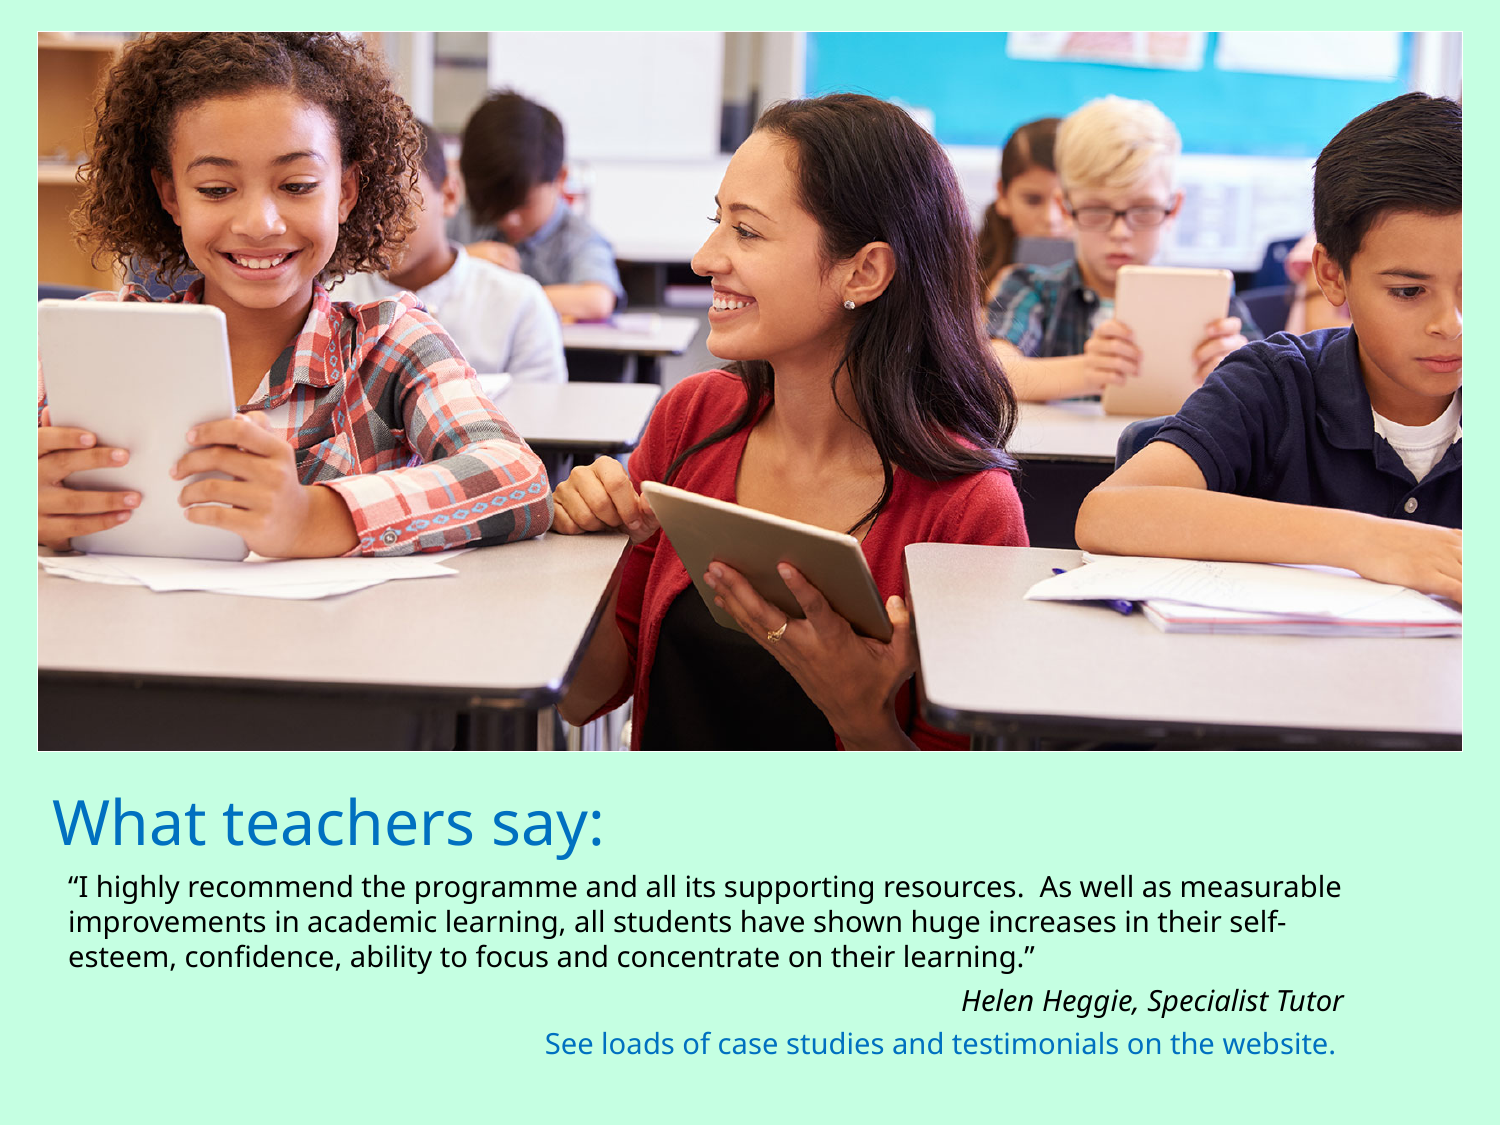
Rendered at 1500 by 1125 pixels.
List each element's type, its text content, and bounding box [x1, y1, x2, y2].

list “I highly recommend the programme and all its supporting resources. As well as measurable improvements in academic learning, all students have shown huge increases in their self-esteem, confidence, ability to focus and concentrate on their learning.” Helen Heggie, Specialist Tutor See loads of case studies and testimonials on the website. [53, 869, 1363, 1083]
picture [37, 30, 1463, 752]
title What teachers say: [37, 775, 1363, 869]
